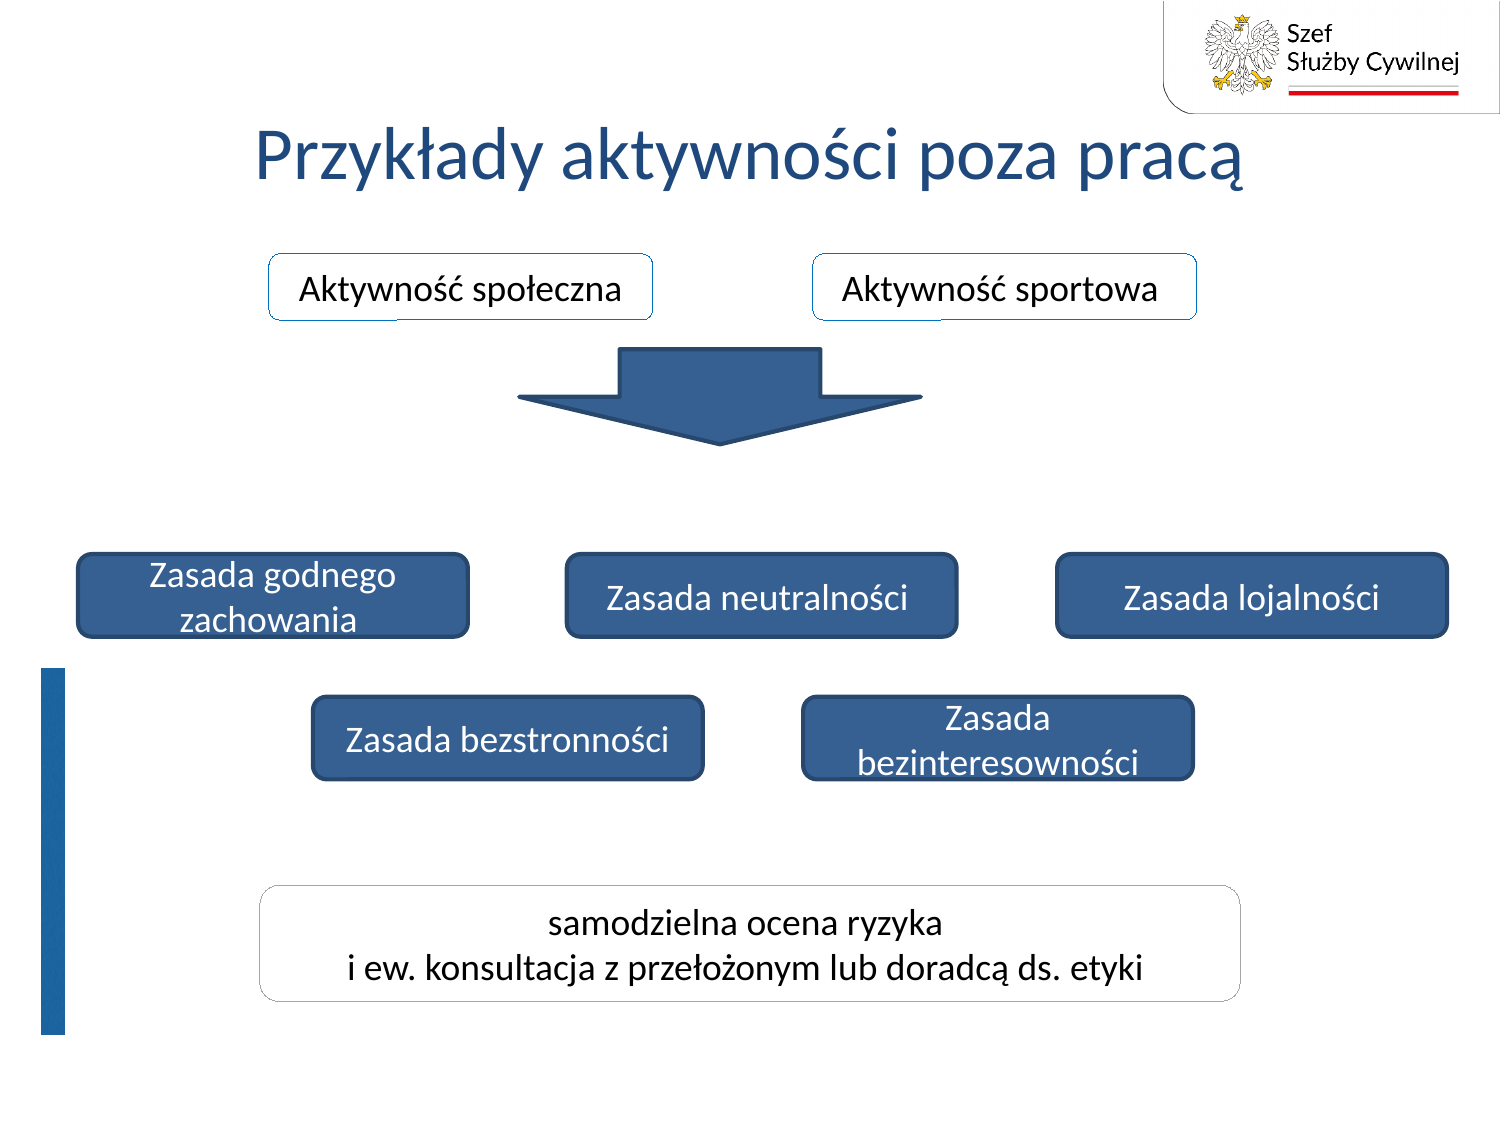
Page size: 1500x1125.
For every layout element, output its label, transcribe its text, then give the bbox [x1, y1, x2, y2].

text_box [517, 347, 923, 447]
text_box Aktywność sportowa [812, 253, 1197, 321]
picture [1163, 0, 1500, 114]
text_box Zasada lojalności [1055, 551, 1450, 639]
text_box samodzielna ocena ryzyka i ew. konsultacja z przełożonym lub doradcą ds. etyki [259, 885, 1241, 1002]
picture [41, 668, 65, 1035]
text_box Zasada godnego zachowania [75, 551, 470, 639]
title Przykłady aktywności poza pracą [100, 96, 1400, 222]
text_box Zasada bezstronności [310, 694, 705, 782]
text_box Zasada bezinteresowności [801, 694, 1196, 782]
text_box Zasada neutralności [564, 551, 959, 639]
text_box Aktywność społeczna [268, 253, 653, 321]
